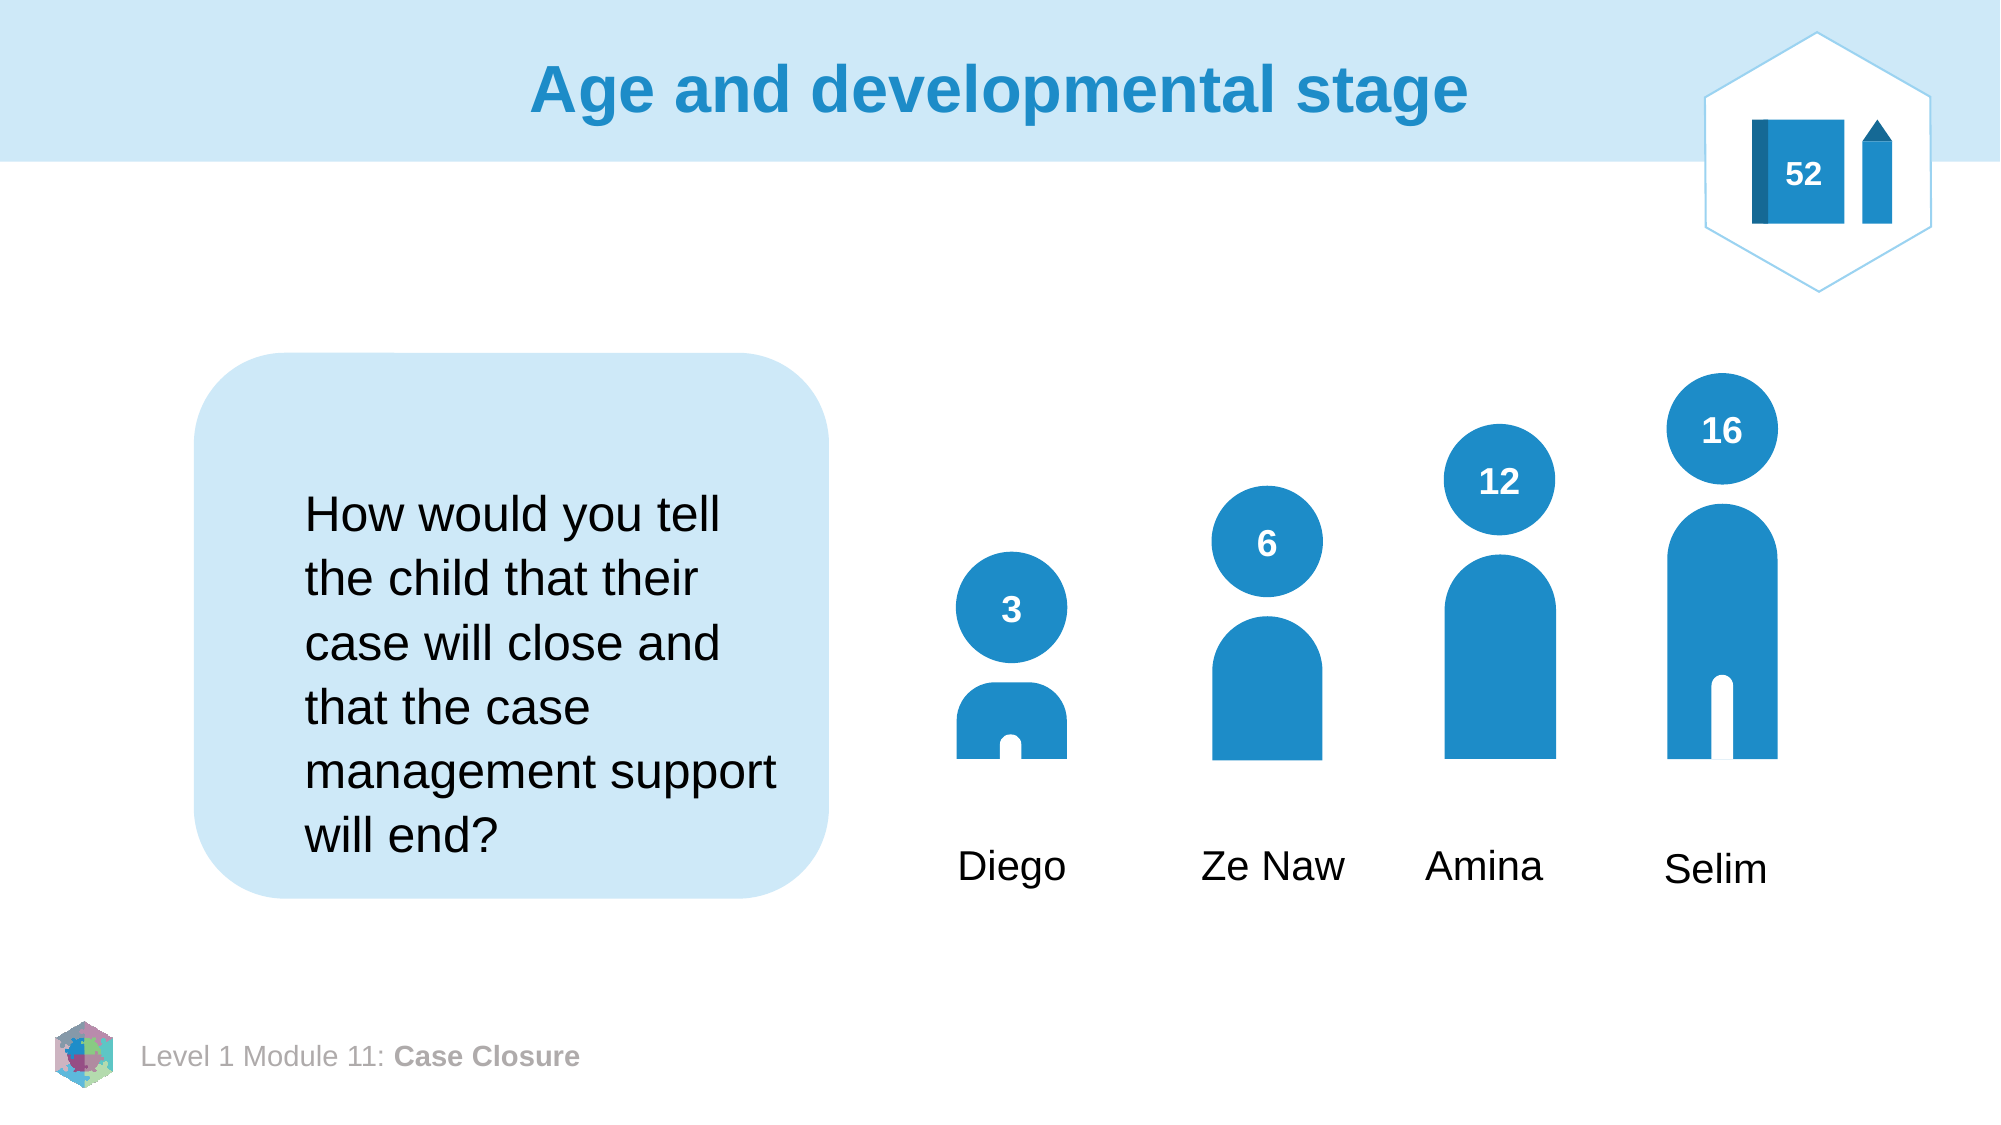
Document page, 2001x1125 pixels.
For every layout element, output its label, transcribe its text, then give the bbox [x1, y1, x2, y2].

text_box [1211, 485, 1323, 761]
text_box Selim [1633, 831, 1799, 900]
text_box Diego [929, 827, 1095, 897]
text_box Amina [1401, 827, 1567, 897]
text_box [1443, 553, 1558, 760]
text_box Ze Naw [1182, 827, 1364, 897]
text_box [1687, 49, 1949, 275]
title Age and developmental stage [137, 19, 1863, 163]
text_box 12 [1442, 422, 1557, 537]
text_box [1666, 373, 1779, 759]
picture [55, 1021, 113, 1088]
text_box How would you tell the child that their case will close and that the case management support will end? [289, 470, 793, 871]
text_box [192, 351, 830, 900]
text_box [955, 551, 1068, 759]
